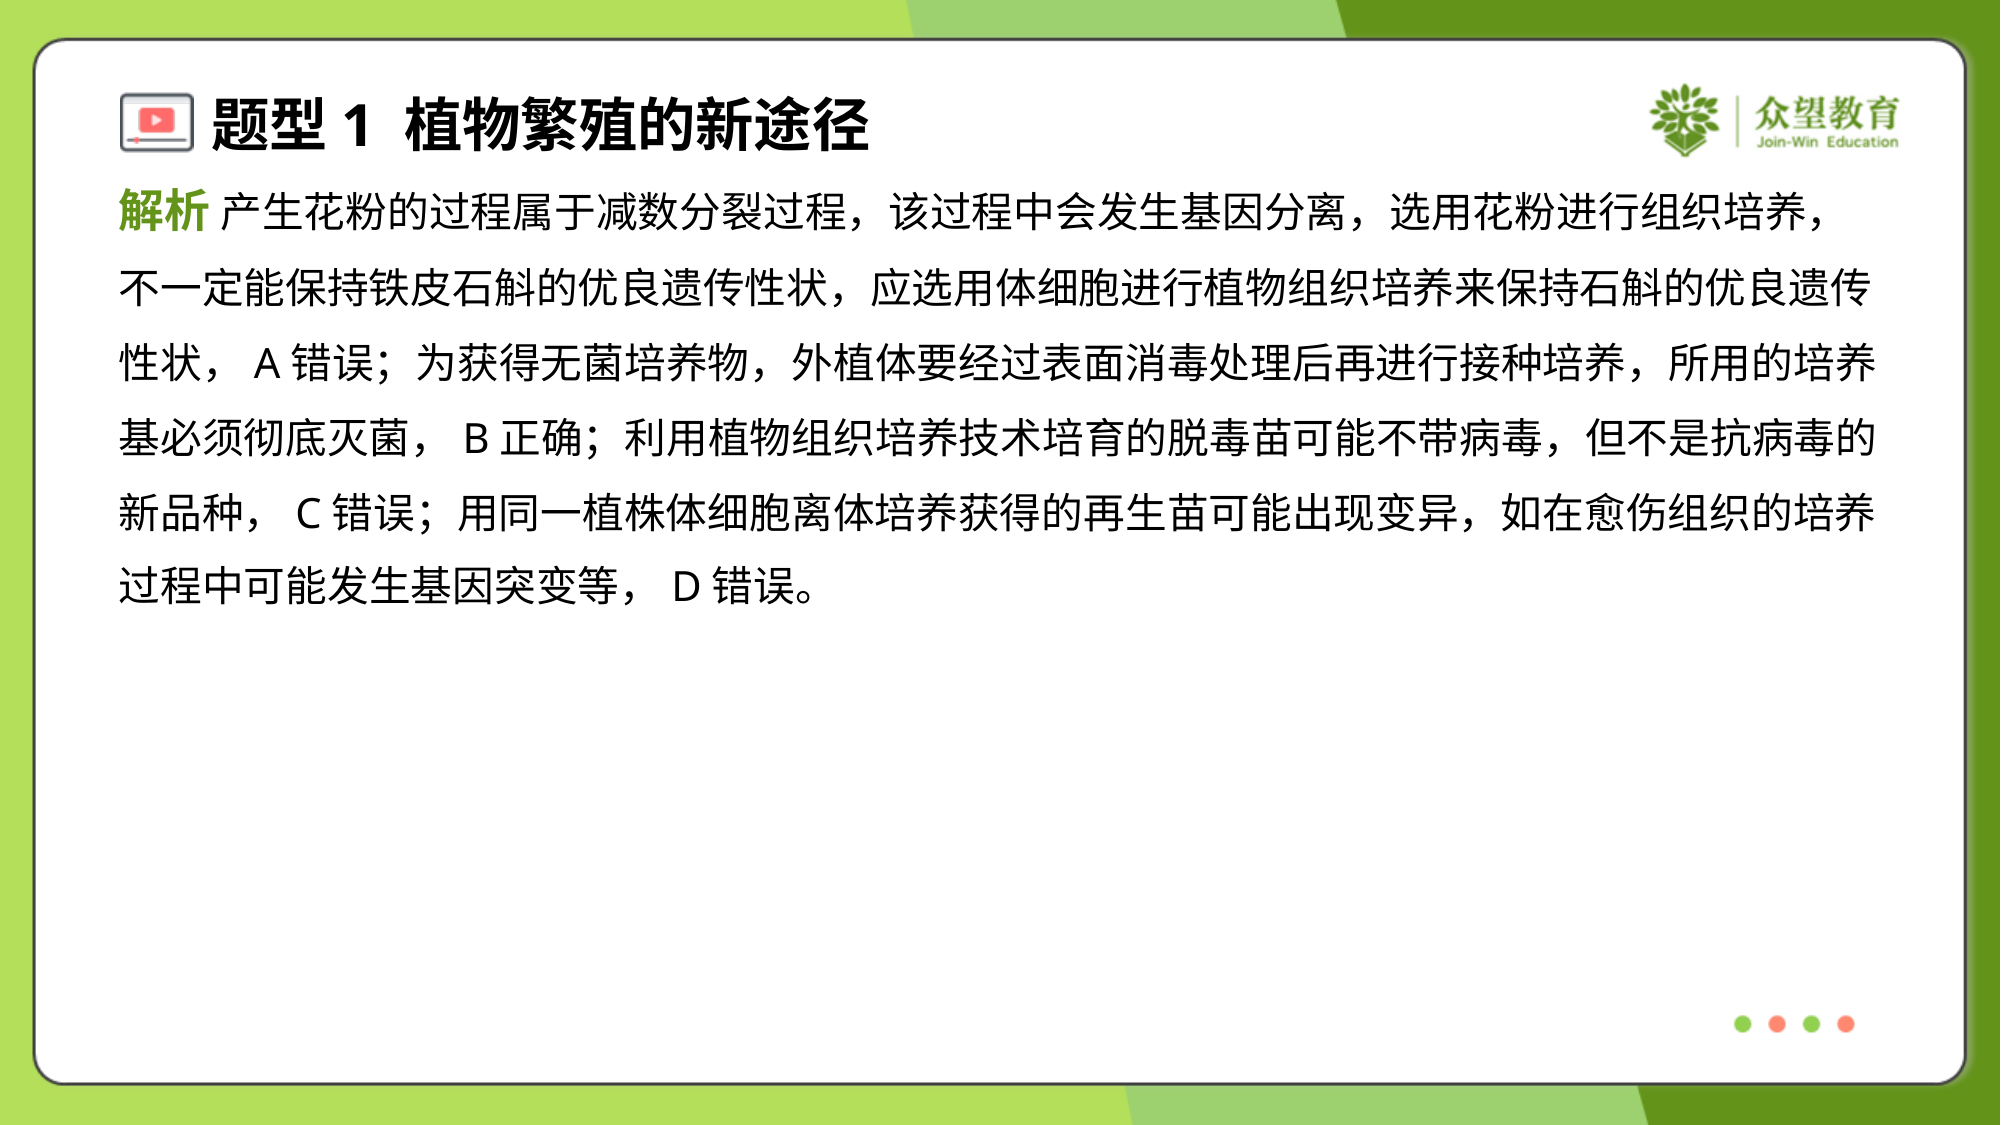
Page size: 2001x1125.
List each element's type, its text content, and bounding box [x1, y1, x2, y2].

picture [0, 0, 2000, 1125]
text_box 解析 产生花粉的过程属于减数分裂过程，该过程中会发生基因分离，选用花粉进行组织培养， 不一定能保持铁皮石斛的优良遗传性状，应选用体细胞进行植物组织培养来保持石斛的优良遗传 性状，A错误；为获得无菌培养物，外植体要经过表面消毒处理后再进行接种培养，所用的培养 基必须彻底灭菌，B正确；利用植物组织培养技术培育的脱毒苗可能不带病毒，但不是抗病毒的 新品种，C错误；用同一植株体细胞离体培养获得的再生苗可能出现变异，如在愈伤组织的培养 过程中可能发生基因突变等，D错误。 [118, 159, 1883, 602]
